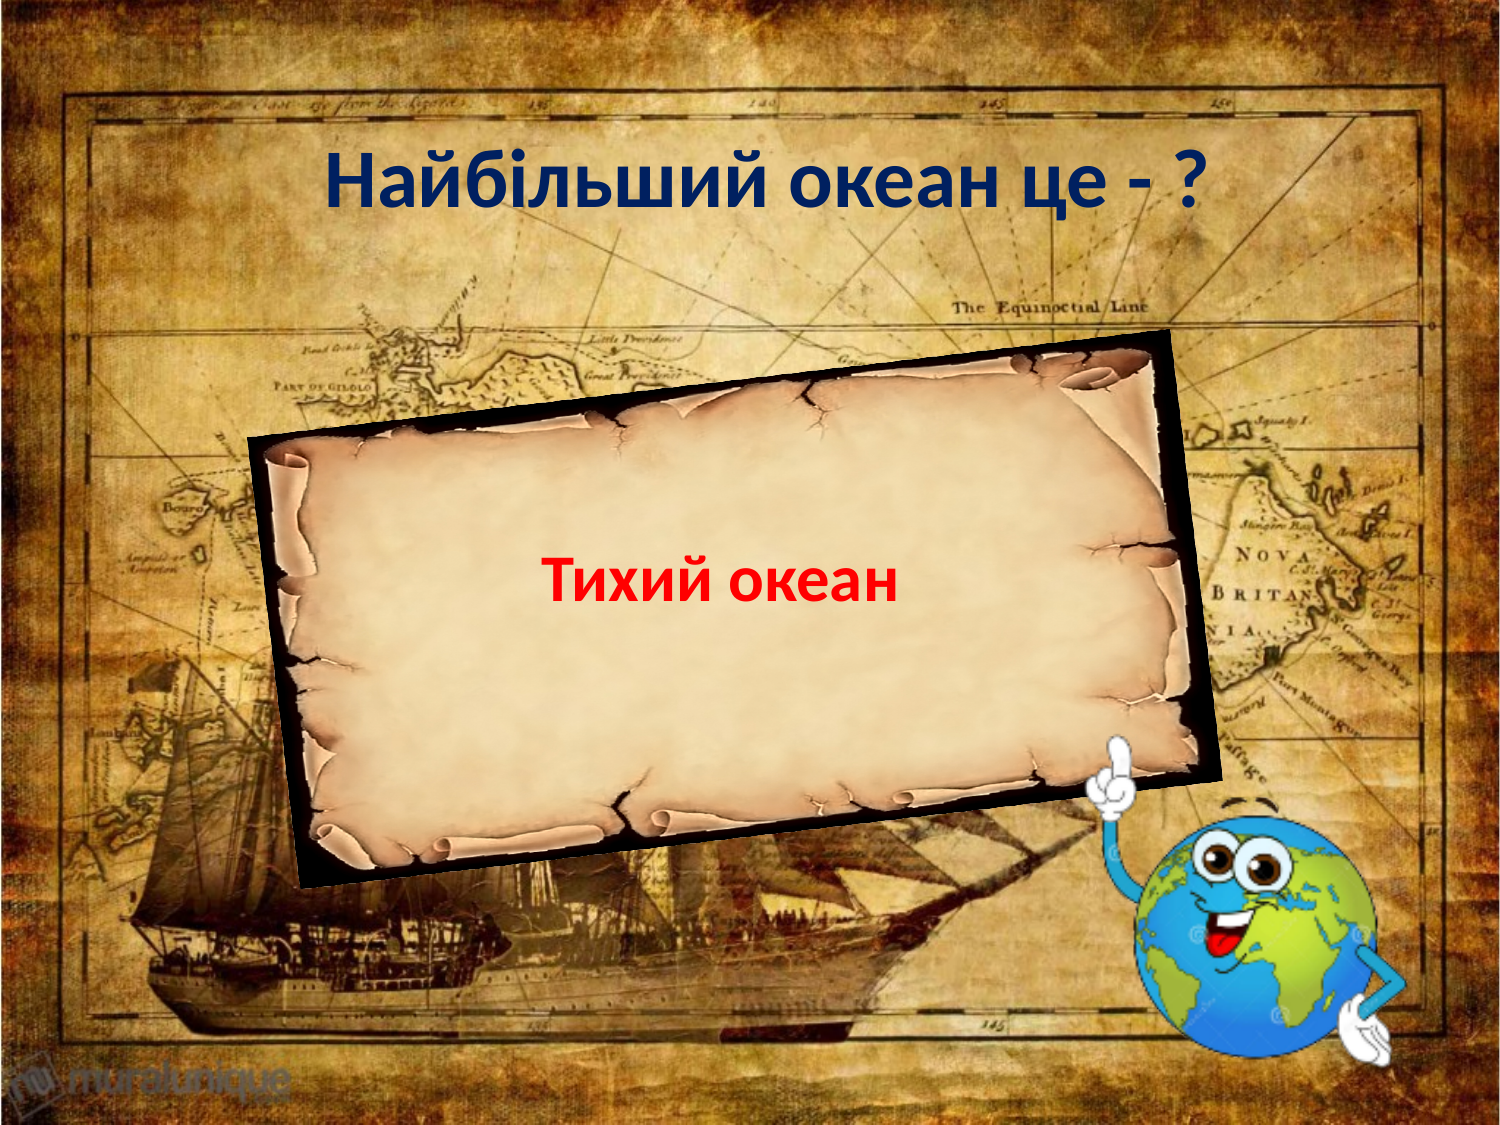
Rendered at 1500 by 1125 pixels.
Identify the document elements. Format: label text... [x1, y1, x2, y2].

picture [0, 0, 1500, 1125]
text_box Найбільший океан це - ? [35, 117, 1500, 232]
